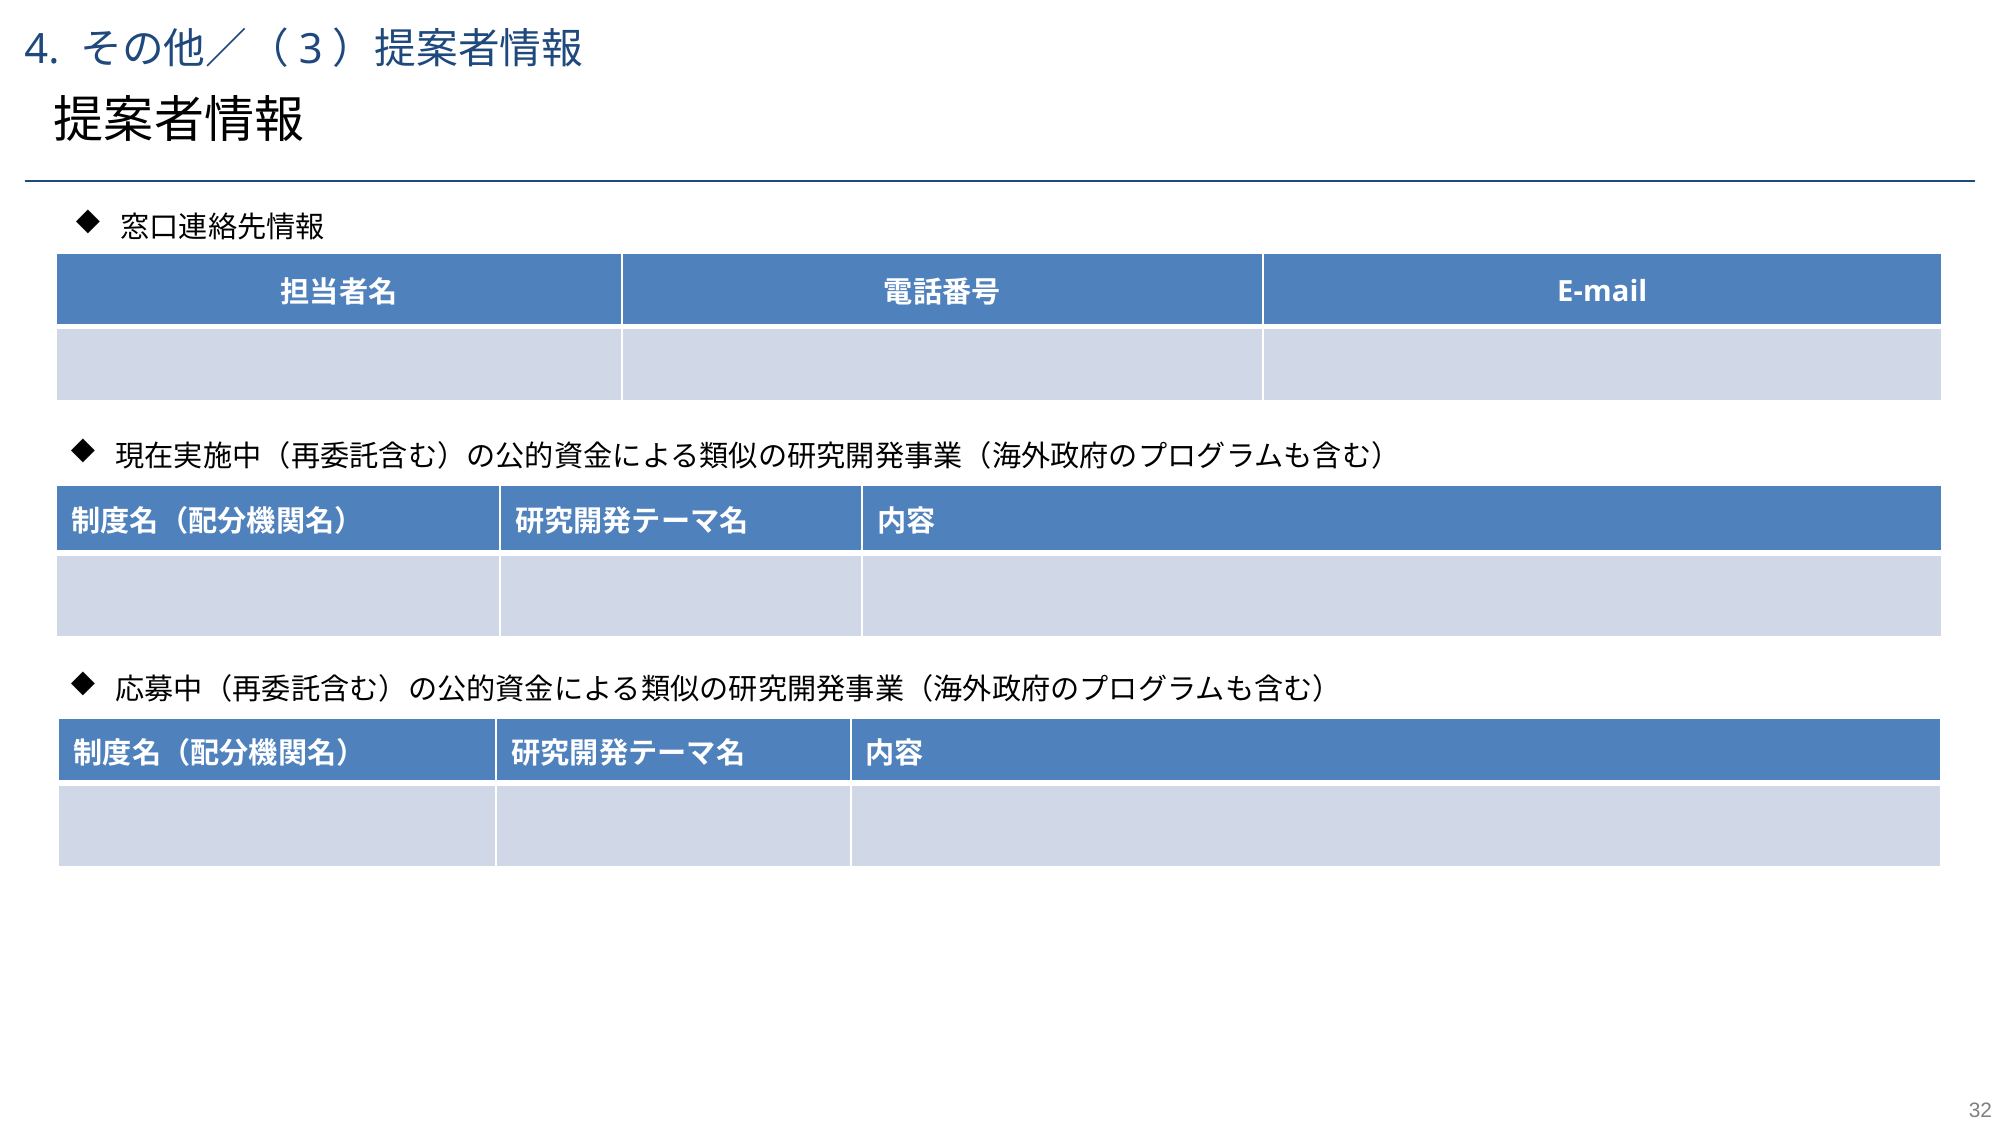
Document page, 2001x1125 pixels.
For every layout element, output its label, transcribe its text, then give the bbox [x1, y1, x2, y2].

table_header 内容 [863, 486, 1941, 550]
table_cell [1264, 329, 1941, 400]
table_cell [497, 786, 850, 866]
table_cell [852, 786, 1940, 866]
table_cell [57, 556, 499, 636]
table_header 担当者名 [57, 254, 621, 324]
text_box 4. その他／（3）提案者情報 [24, 28, 1818, 74]
table_cell [57, 329, 621, 400]
text_box 提案者情報 [53, 94, 1899, 149]
text_box 窓口連絡先情報 [58, 195, 774, 255]
table_header 制度名（配分機関名） [59, 719, 495, 780]
table_cell [863, 556, 1941, 636]
table_header 研究開発テーマ名 [497, 719, 850, 780]
table_cell [501, 556, 861, 636]
text_box 現在実施中（再委託含む）の公的資金による類似の研究開発事業（海外政府のプログラムも含む） [53, 424, 769, 484]
table_header 内容 [852, 719, 1940, 780]
table_header 電話番号 [623, 254, 1262, 324]
table_header 研究開発テーマ名 [501, 486, 861, 550]
table_header 制度名（配分機関名） [57, 486, 499, 550]
table_cell [623, 329, 1262, 400]
table_header E-mail [1264, 254, 1941, 324]
text_box 応募中（再委託含む）の公的資金による類似の研究開発事業（海外政府のプログラムも含む） [53, 658, 769, 718]
table_cell [59, 786, 495, 866]
